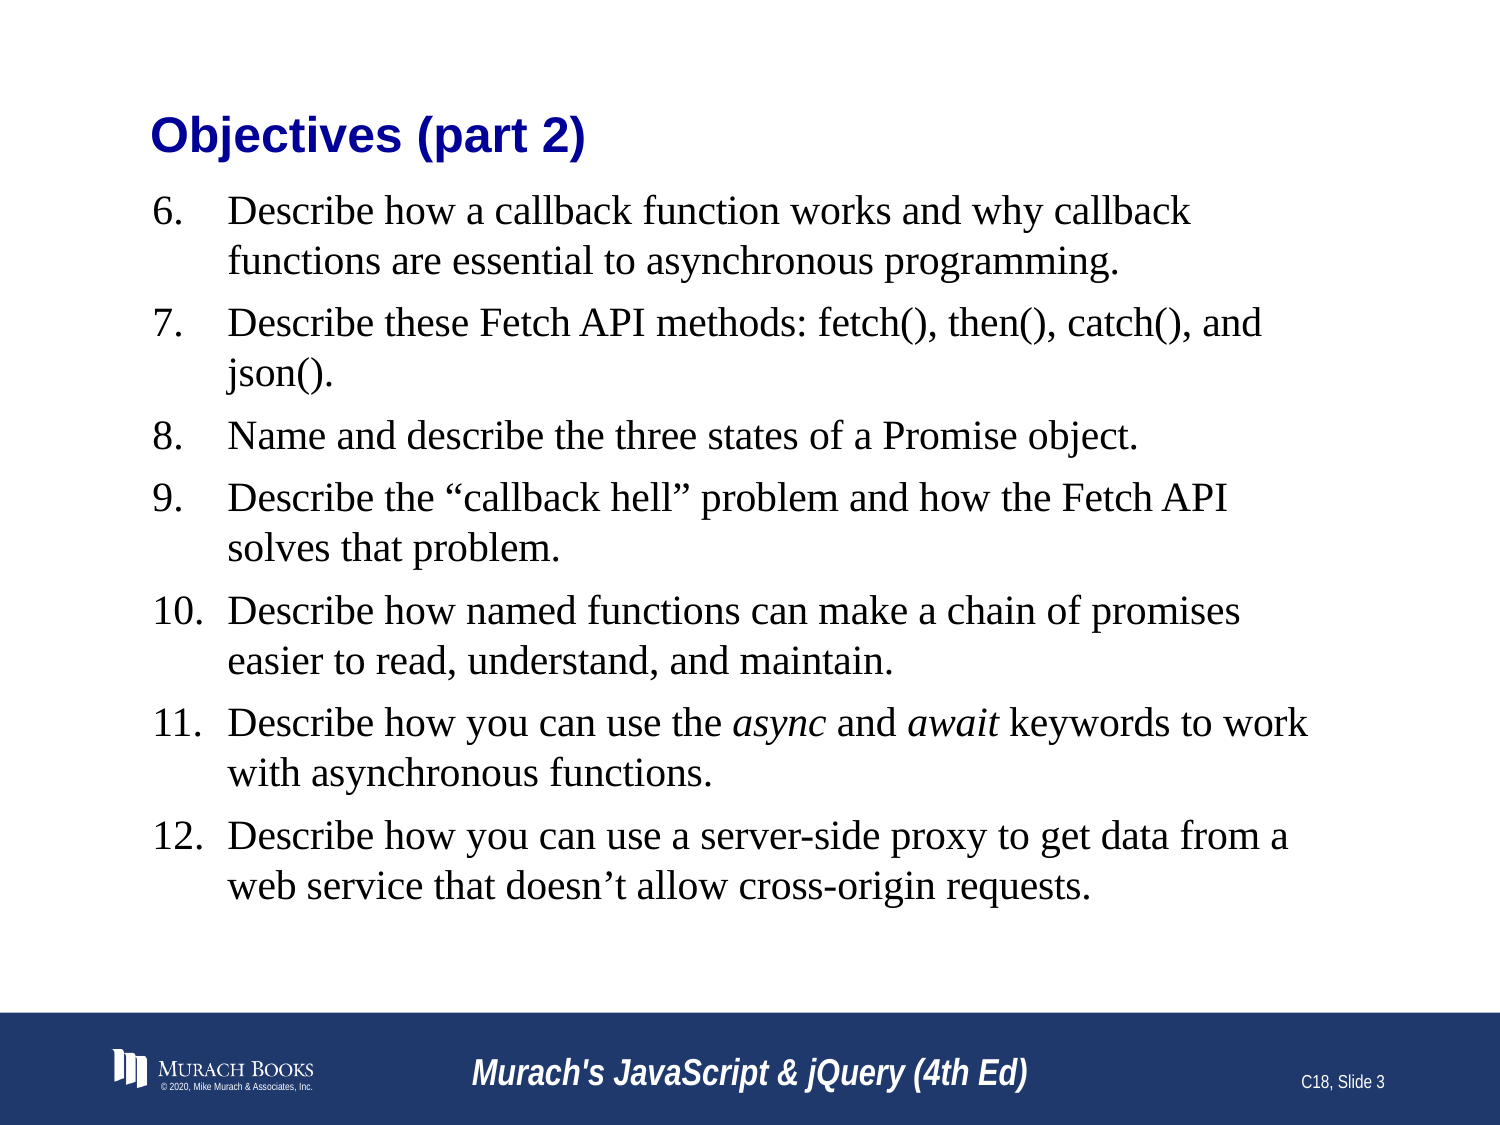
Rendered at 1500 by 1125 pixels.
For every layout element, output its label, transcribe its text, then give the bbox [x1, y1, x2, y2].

list Describe how a callback function works and why callback functions are essential to asynchronous programming. Describe these Fetch API methods: fetch(), then(), catch(), and json(). Name and describe the three states of a Promise object. Describe the “callback hell” problem and how the Fetch API solves that problem. Describe how named functions can make a chain of promises easier to read, understand, and maintain. Describe how you can use the async and await keywords to work with asynchronous functions. Describe how you can use a server-side proxy to get data from a web service that doesn’t allow cross-origin requests. [137, 174, 1350, 975]
slide_number Murach's JavaScript & jQuery (4th Ed) [463, 1025, 1050, 1100]
footer © 2020, Mike Murach & Associates, Inc. [12, 1025, 463, 1100]
title Objectives (part 2) [150, 102, 1350, 164]
slide_number C18, Slide 3 [1087, 1025, 1400, 1100]
